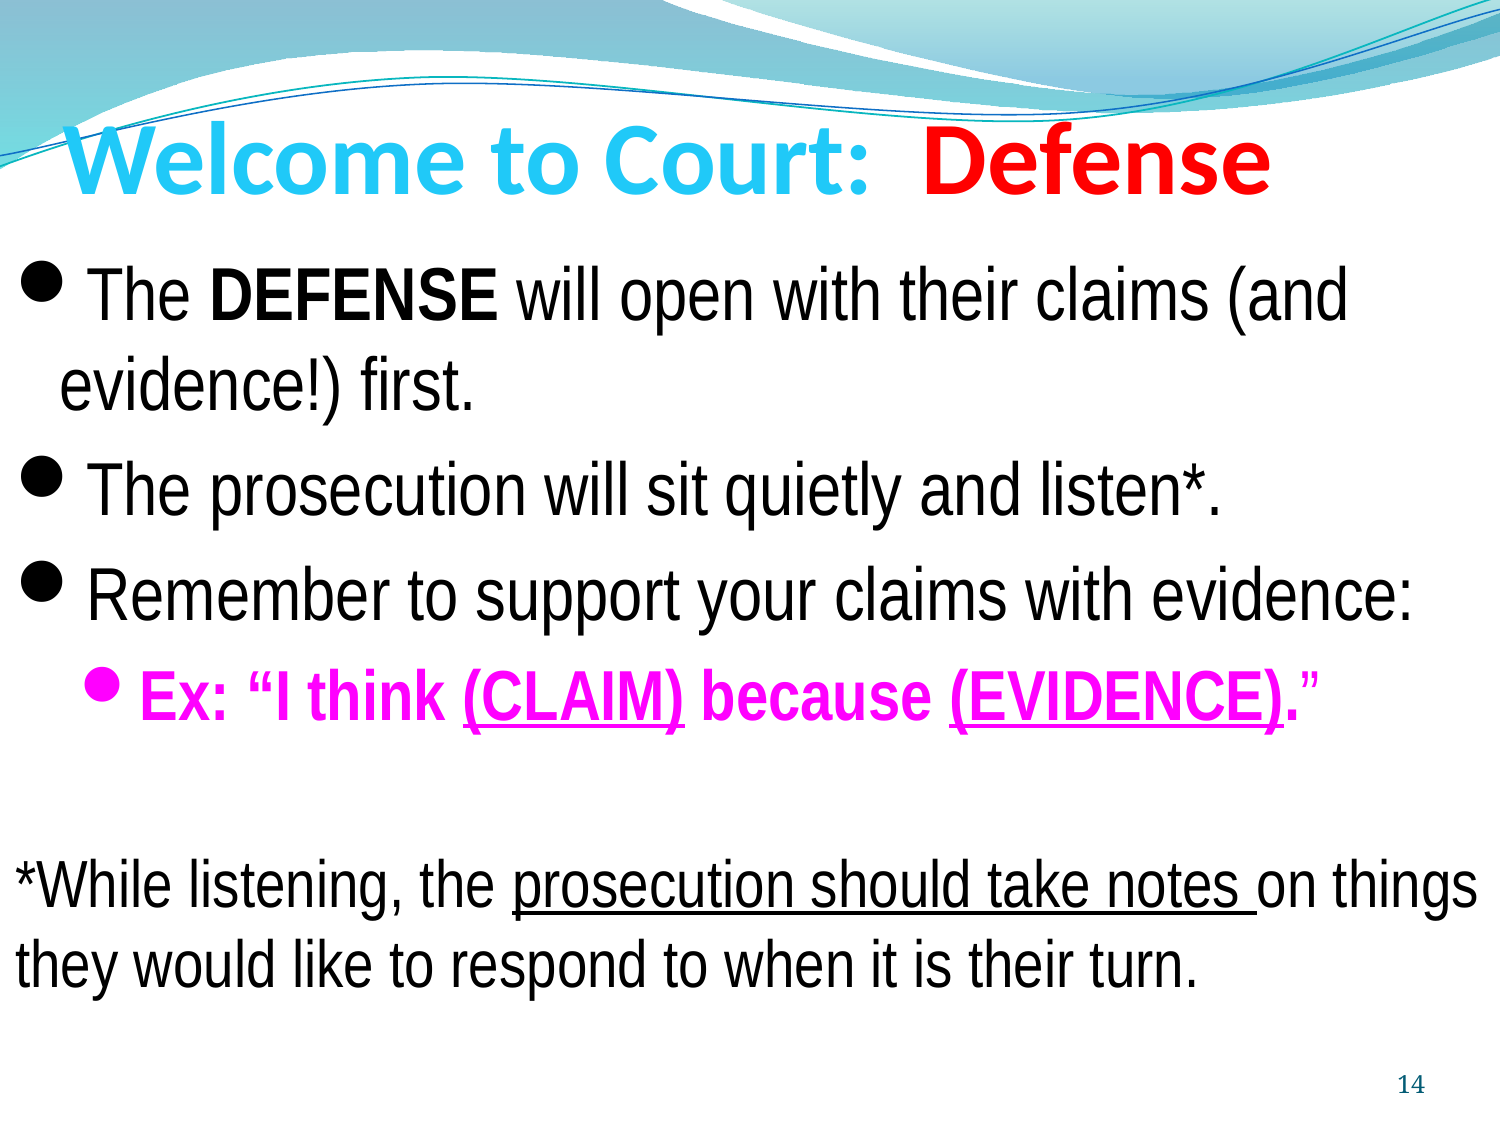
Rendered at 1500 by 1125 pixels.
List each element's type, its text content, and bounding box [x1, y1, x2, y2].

title Welcome to Court: Defense [62, 74, 1413, 216]
list The DEFENSE will open with their claims (and evidence!) first. The prosecution will sit quietly and listen*. Remember to support your claims with evidence: Ex: “I think (CLAIM) because (EVIDENCE).” *While listening, the prosecution should take notes on things they would like to respond to when it is their turn. [0, 237, 1500, 1125]
slide_number 14 [1299, 1042, 1425, 1103]
